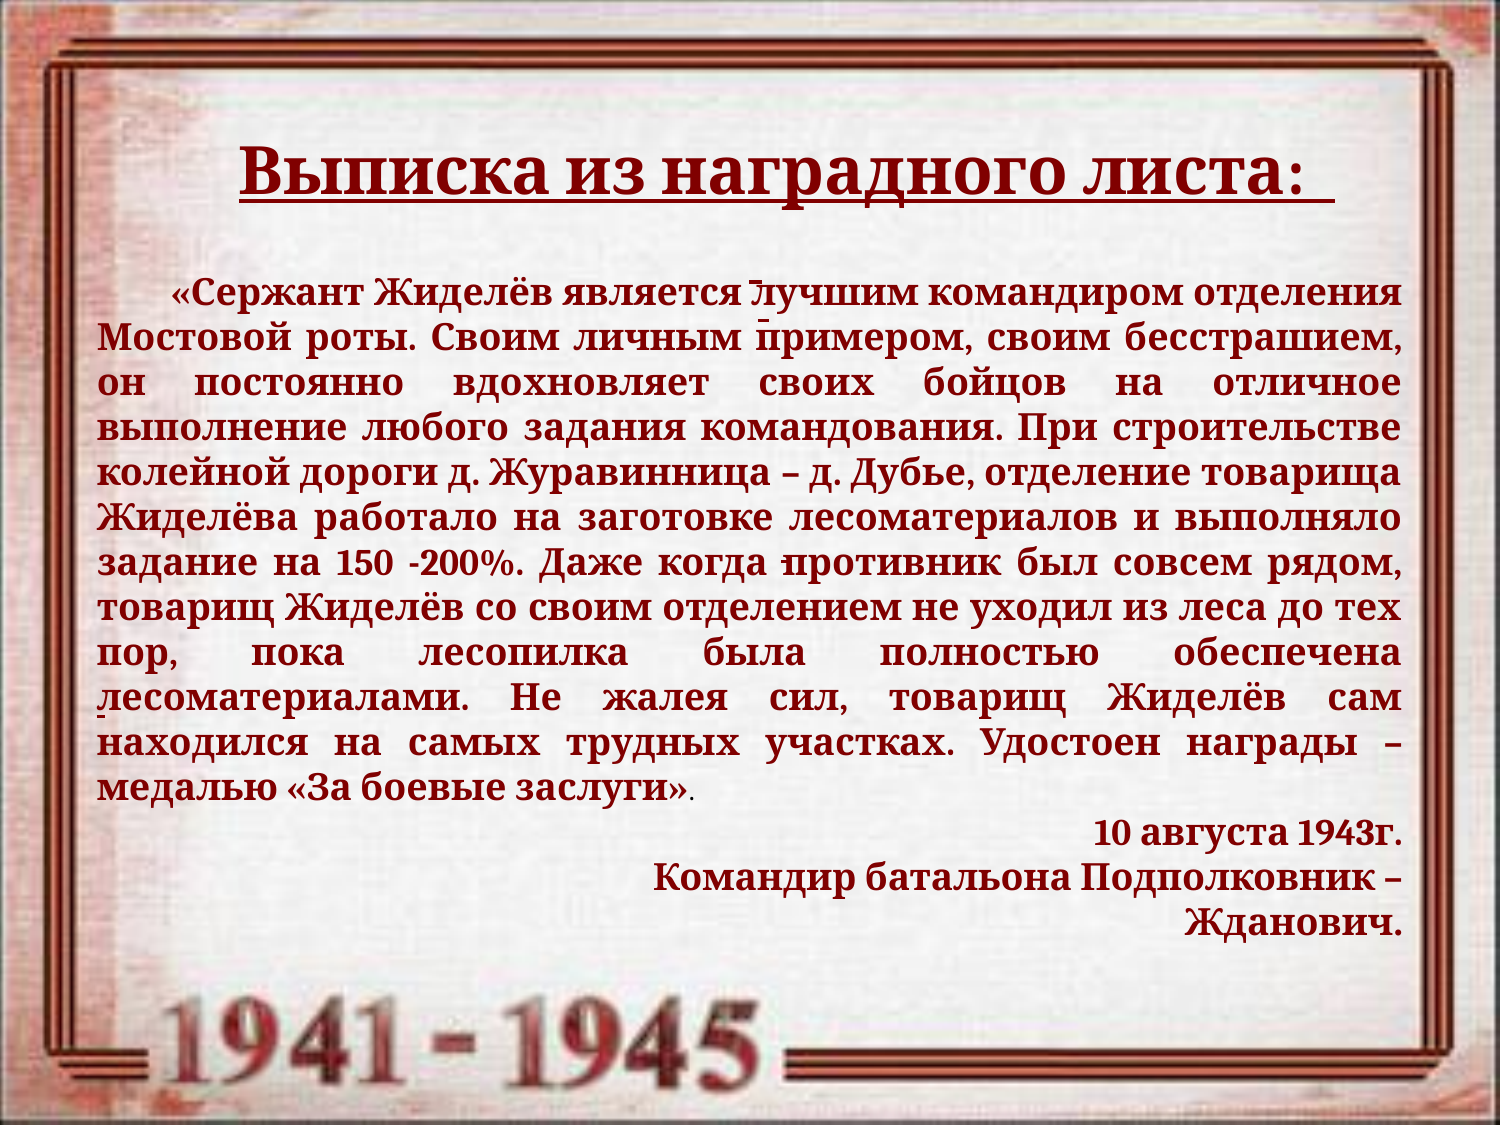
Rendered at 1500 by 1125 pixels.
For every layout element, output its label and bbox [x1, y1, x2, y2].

list [0, 0, 1500, 1125]
